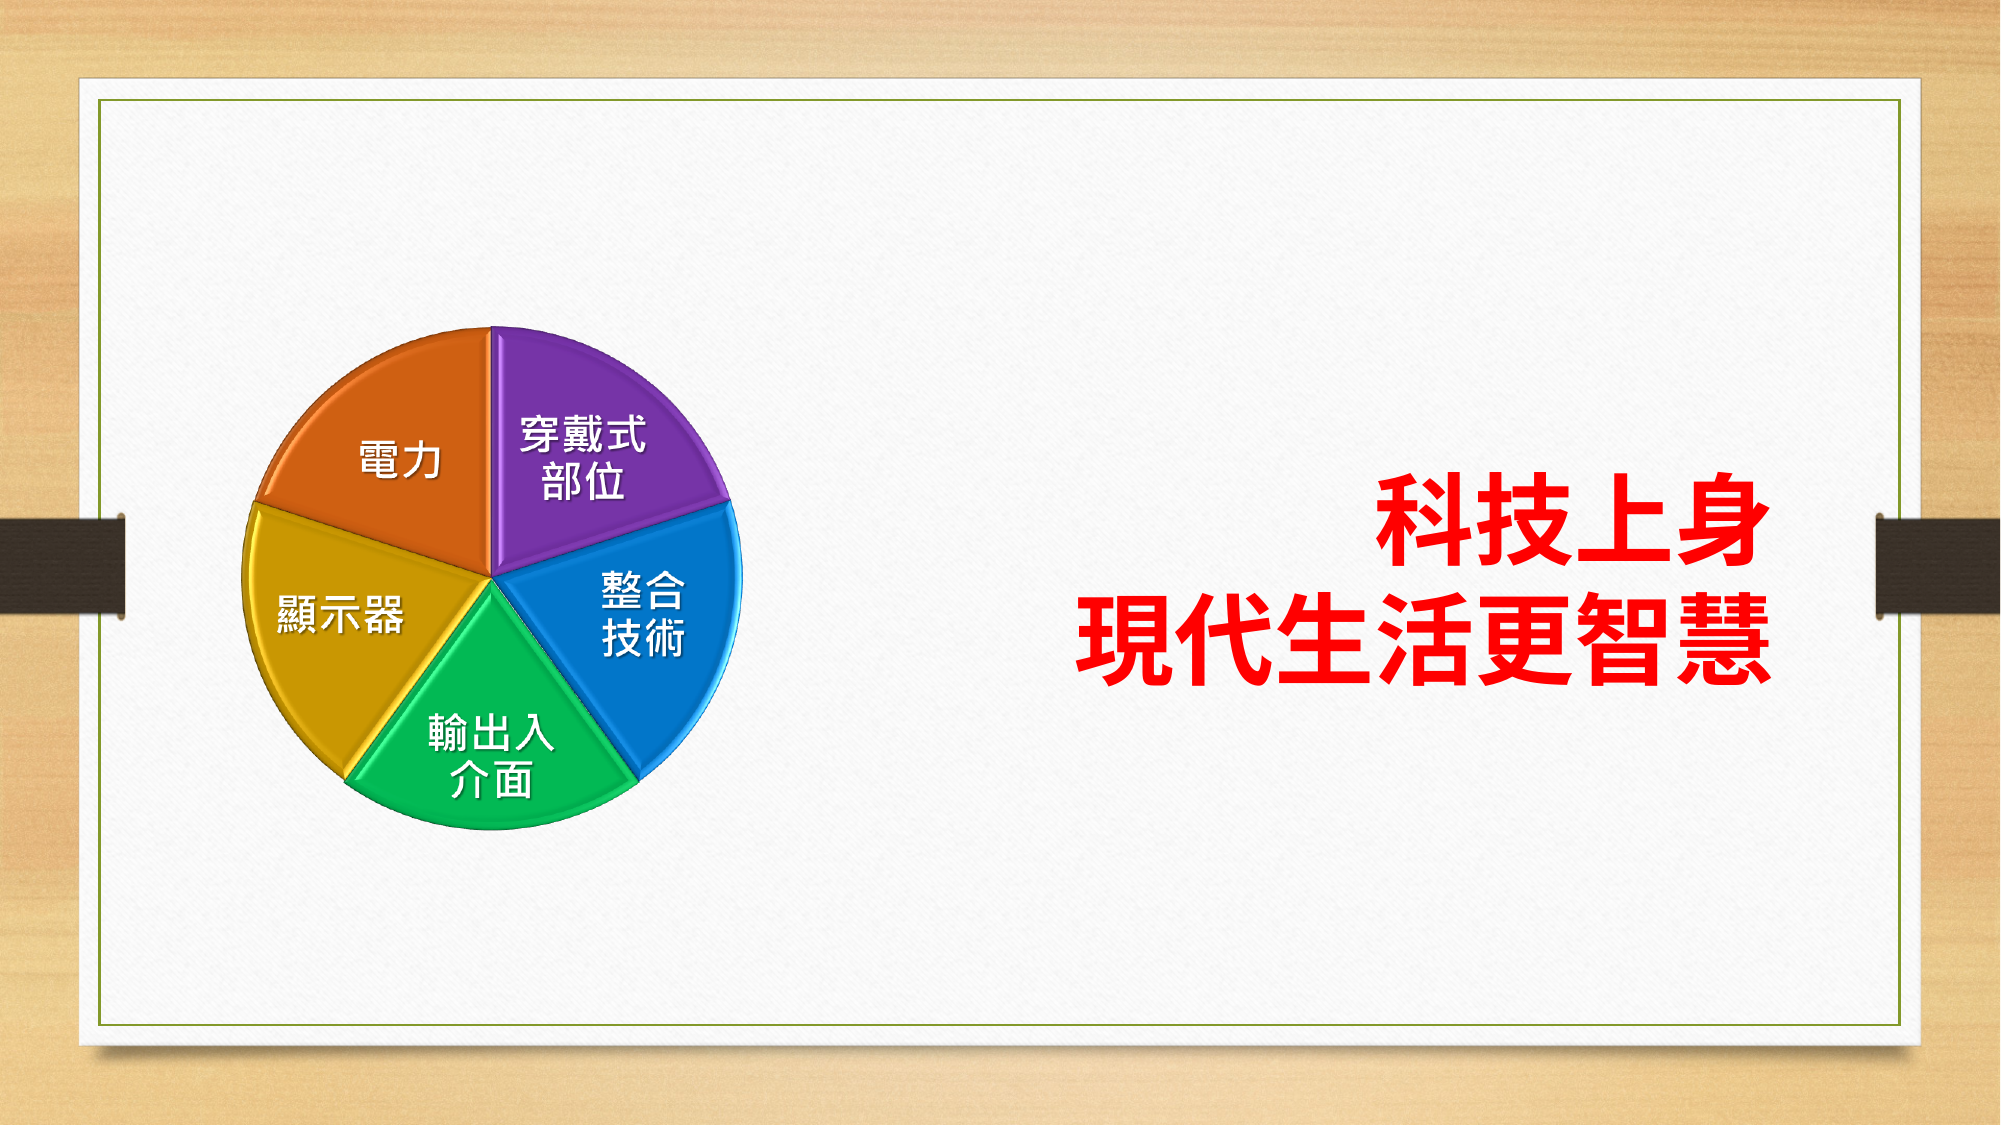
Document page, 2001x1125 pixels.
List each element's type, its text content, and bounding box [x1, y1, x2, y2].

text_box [239, 323, 744, 838]
title 科技上身 現代生活更智慧 [744, 428, 1790, 727]
picture [0, 0, 2001, 1125]
